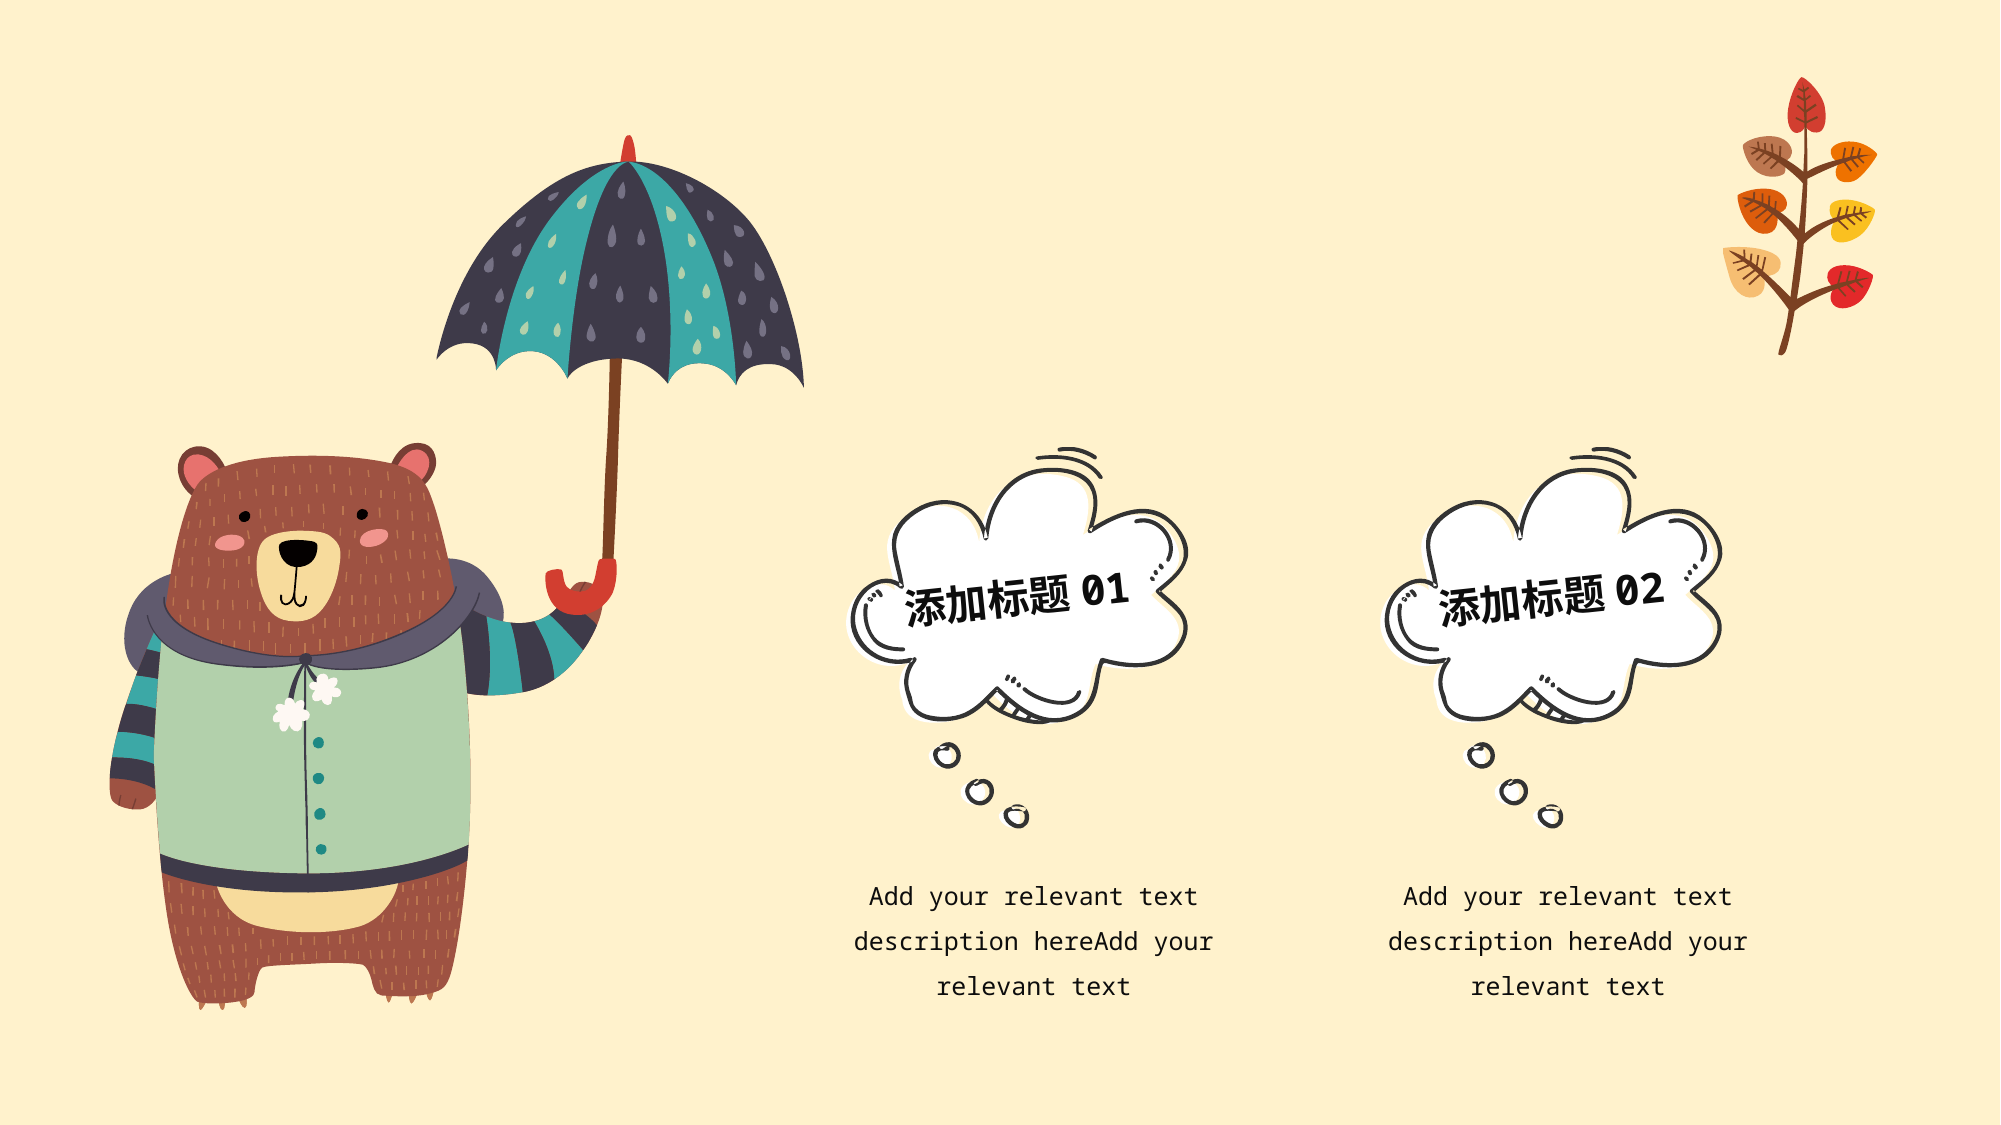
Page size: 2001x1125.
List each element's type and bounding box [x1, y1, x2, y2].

picture [1722, 76, 1878, 356]
text_box [1338, 447, 1785, 1010]
text_box [804, 447, 1251, 1010]
picture [108, 134, 805, 1010]
